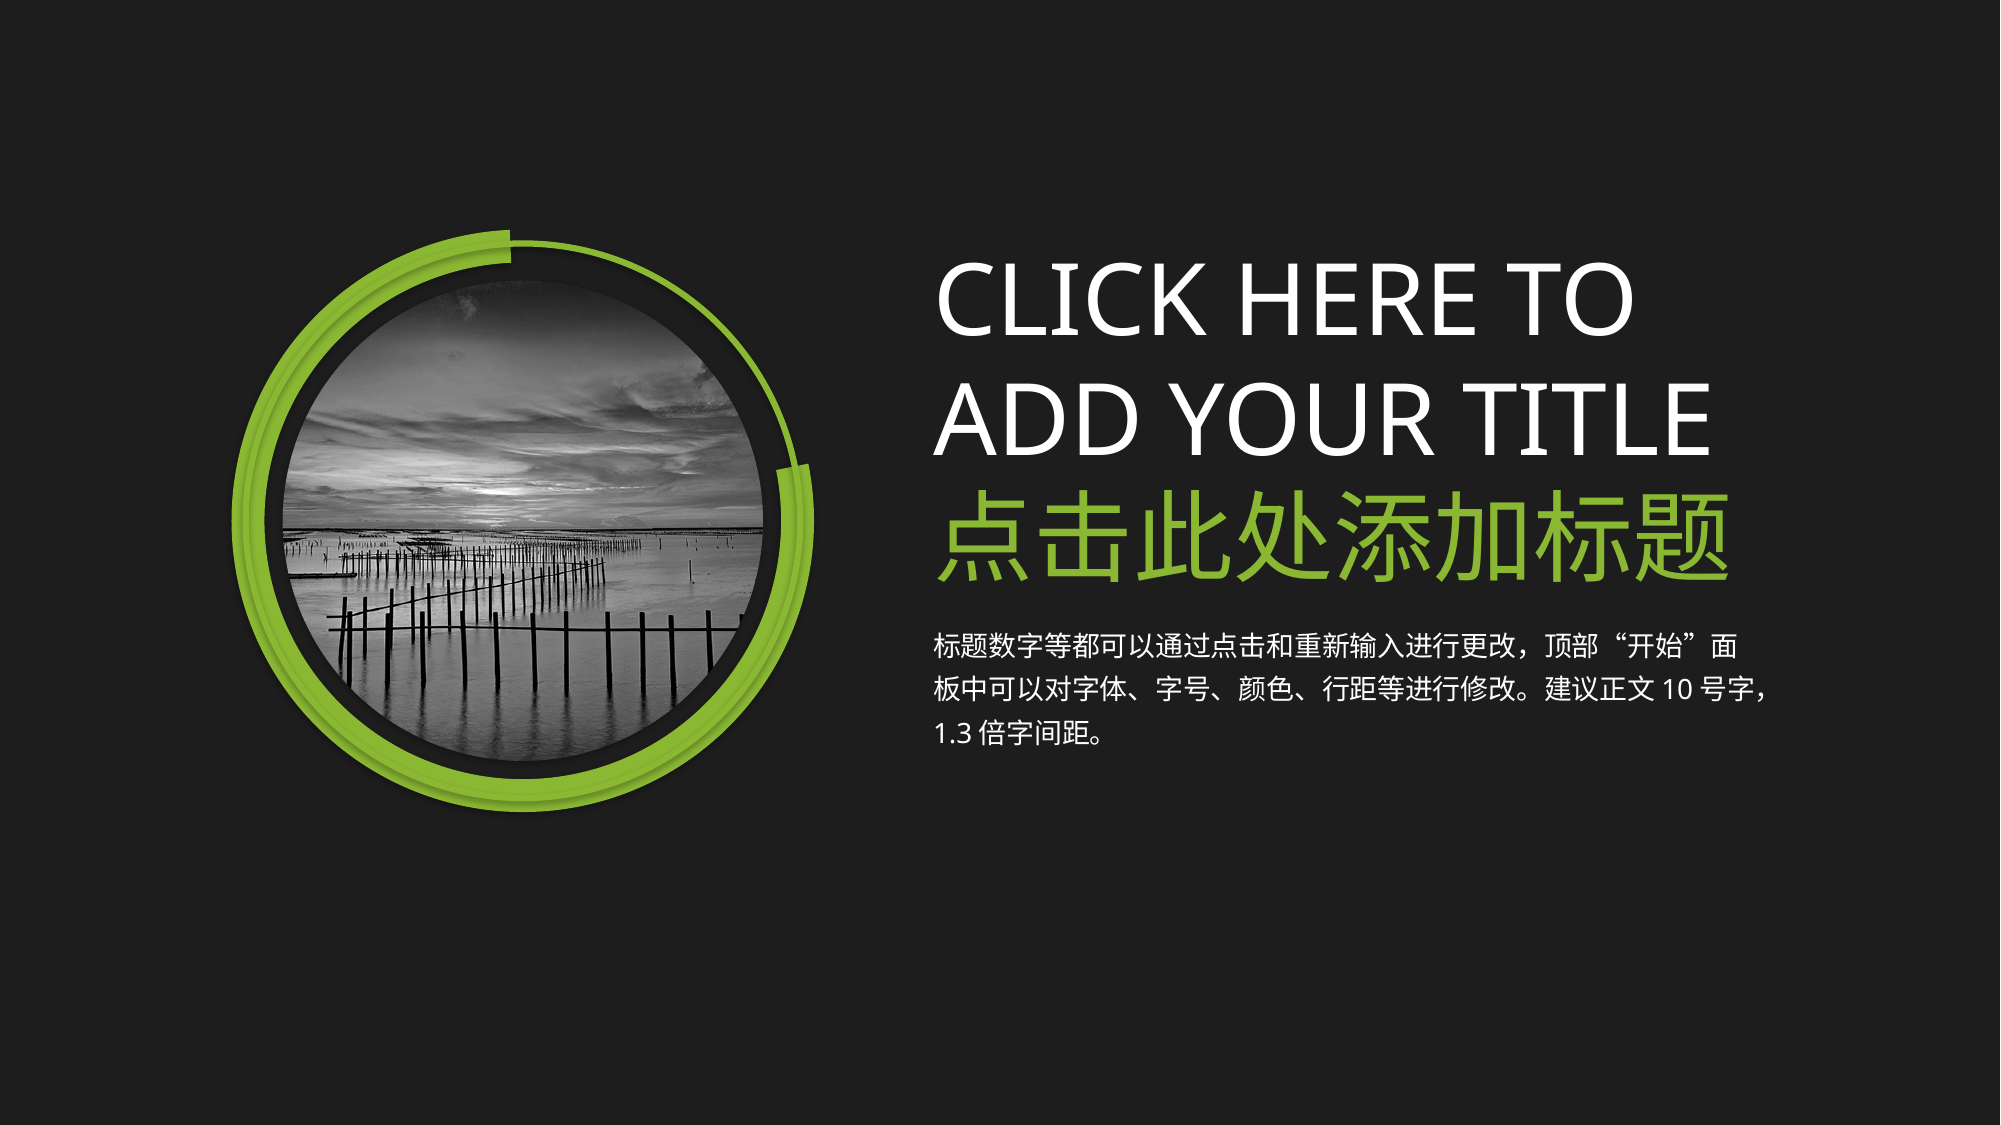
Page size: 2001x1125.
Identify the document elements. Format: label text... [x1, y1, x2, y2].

text_box 标题数字等都可以通过点击和重新输入进行更改，顶部“开始”面板中可以对字体、字号、颜色、行距等进行修改。建议正文10号字，1.3倍字间距。 [918, 611, 1774, 757]
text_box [231, 229, 815, 813]
text_box CLICK HERE TO ADD YOUR TITLE 点击此处添加标题 [918, 227, 1822, 603]
